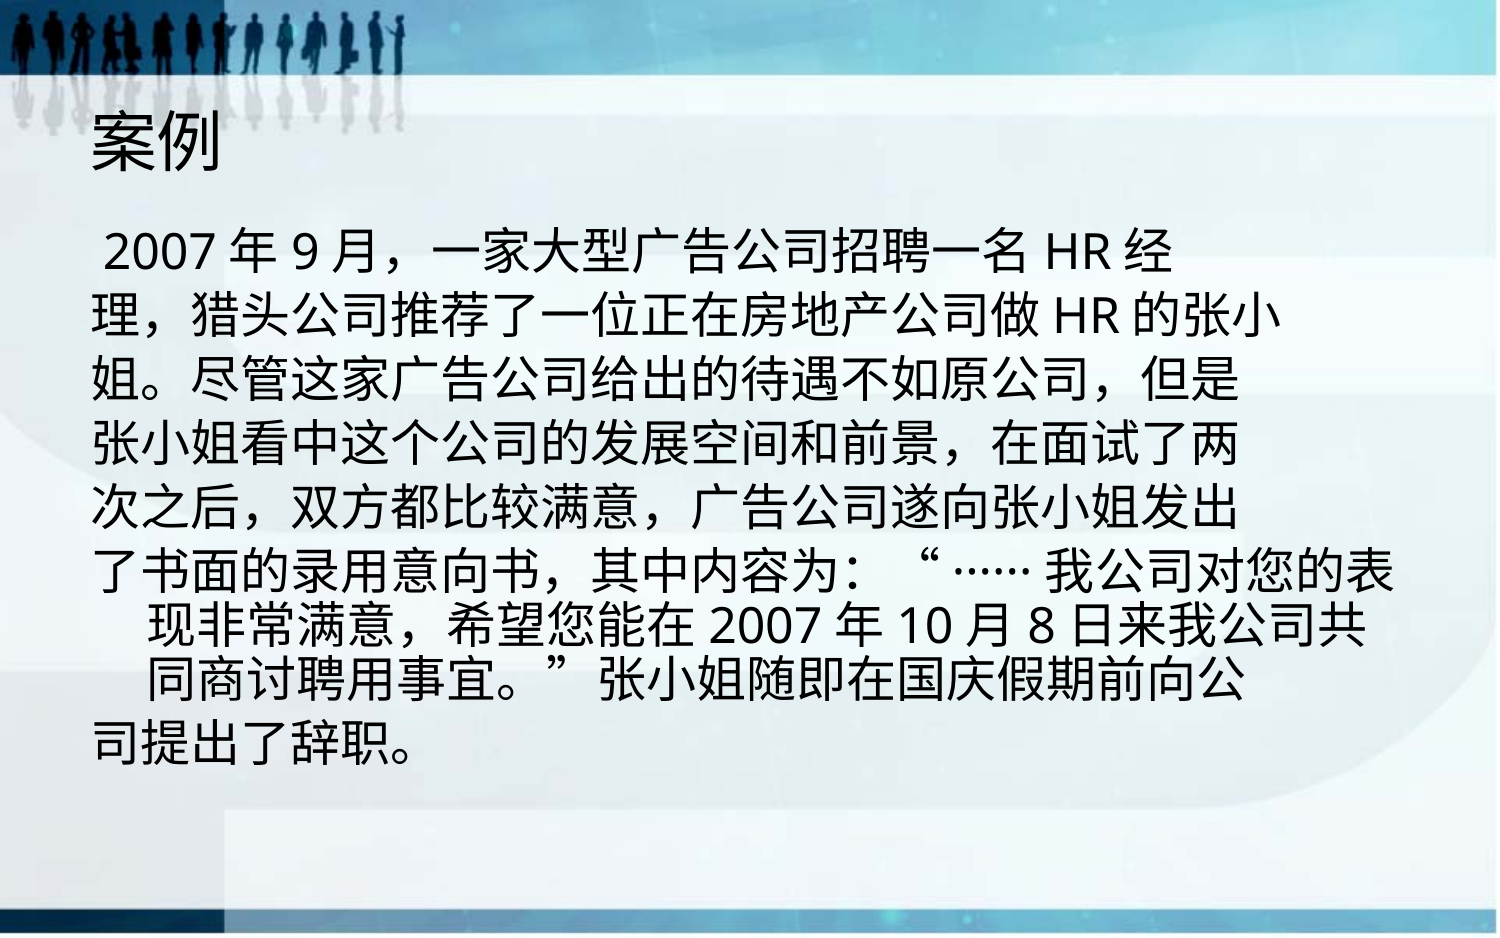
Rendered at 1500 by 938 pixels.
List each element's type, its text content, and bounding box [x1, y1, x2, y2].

title 案例 [74, 70, 1426, 210]
list 2007年9月，一家大型广告公司招聘一名HR经 理，猎头公司推荐了一位正在房地产公司做HR的张小 姐。尽管这家广告公司给出的待遇不如原公司，但是 张小姐看中这个公司的发展空间和前景，在面试了两 次之后，双方都比较满意，广告公司遂向张小姐发出 了书面的录用意向书，其中内容为：“······我公司对您的表现非常满意，希望您能在2007年10月8日来我公司共同商讨聘用事宜。”张小姐随即在国庆假期前向公 司提出了辞职。 [74, 218, 1426, 838]
picture [0, 0, 1500, 938]
